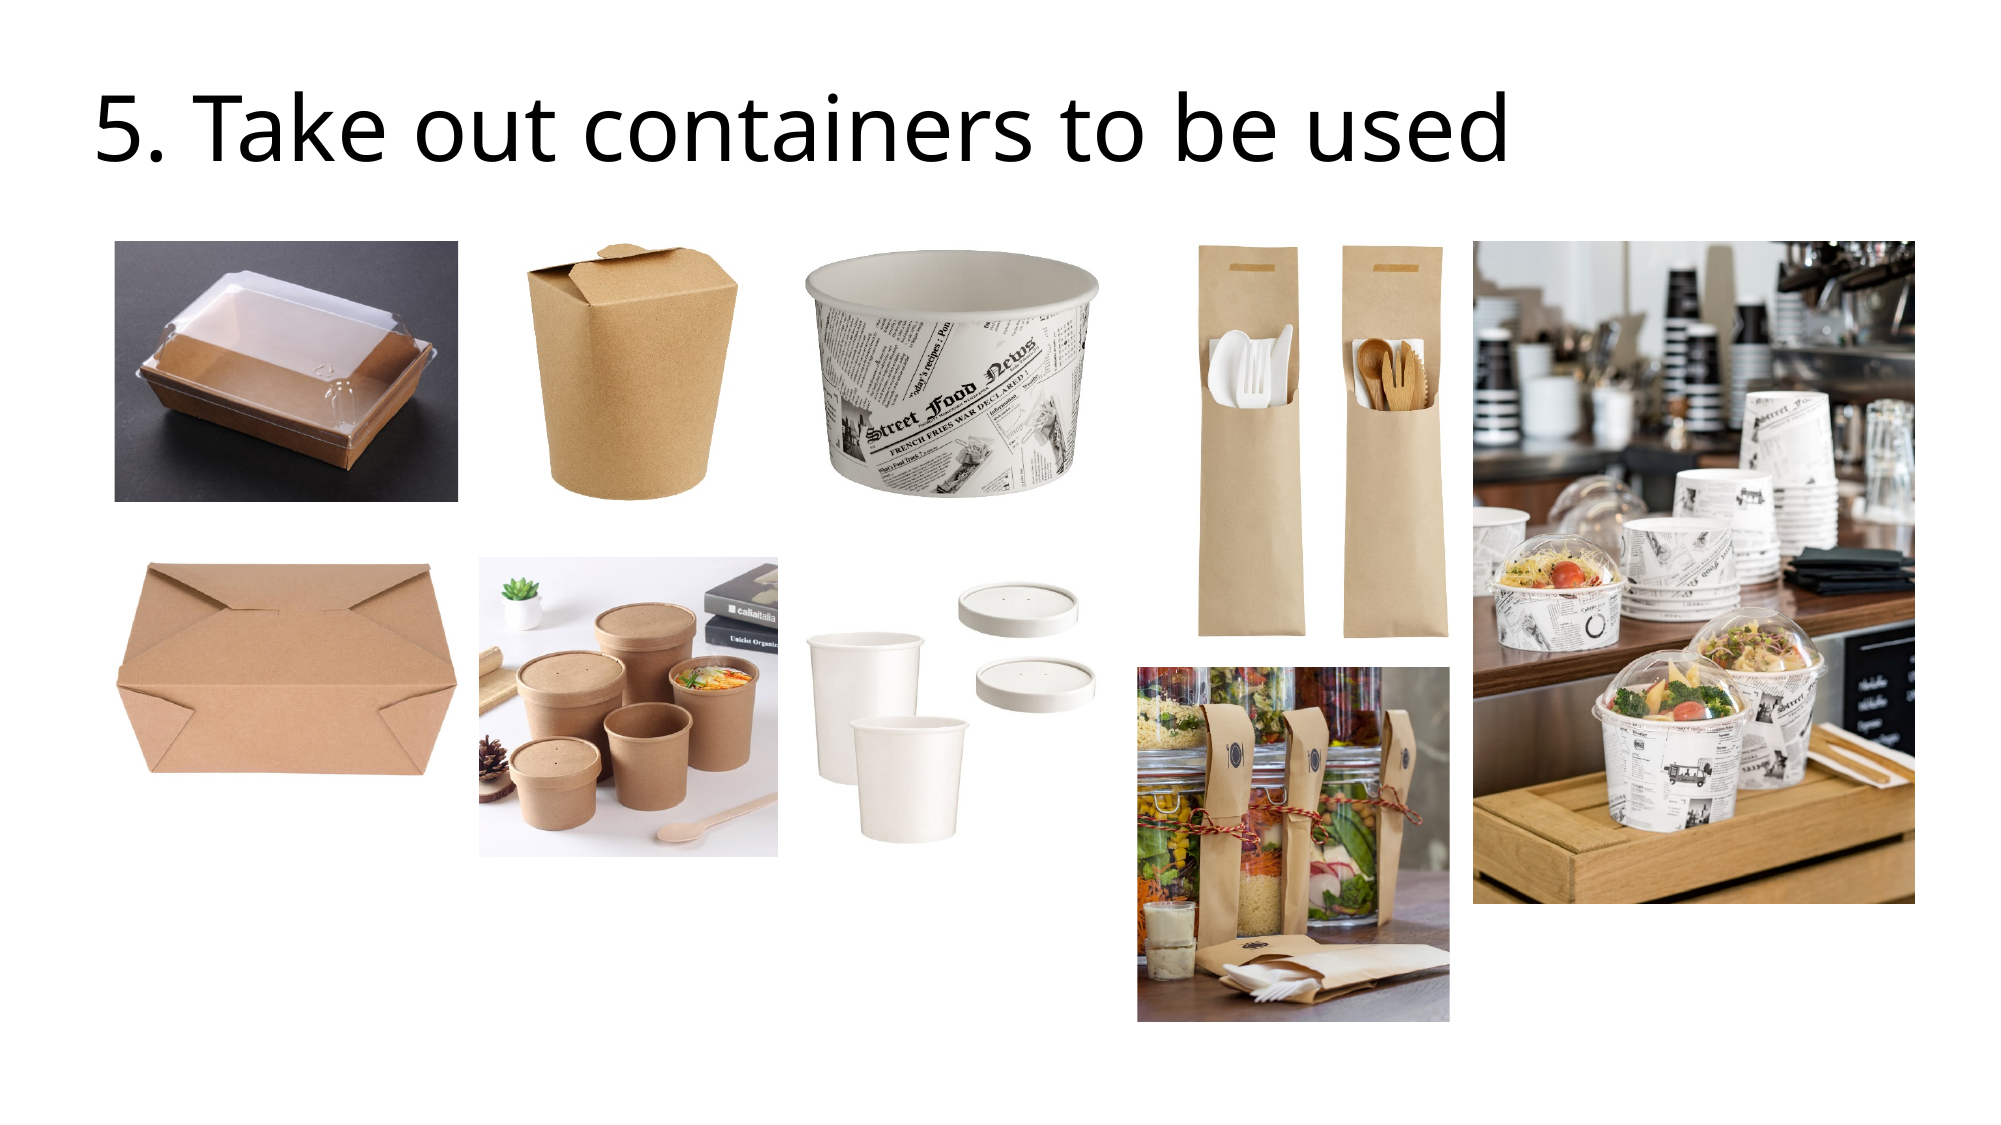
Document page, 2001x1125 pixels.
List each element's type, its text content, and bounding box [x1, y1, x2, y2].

picture [799, 241, 1100, 502]
picture [1192, 241, 1308, 639]
picture [114, 557, 459, 778]
picture [800, 557, 1100, 857]
picture [1473, 241, 1915, 904]
picture [1327, 241, 1454, 641]
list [114, 241, 459, 502]
picture [479, 557, 779, 857]
picture [1137, 667, 1450, 1022]
picture [523, 241, 740, 502]
title 5. Take out containers to be used [77, 59, 1863, 204]
